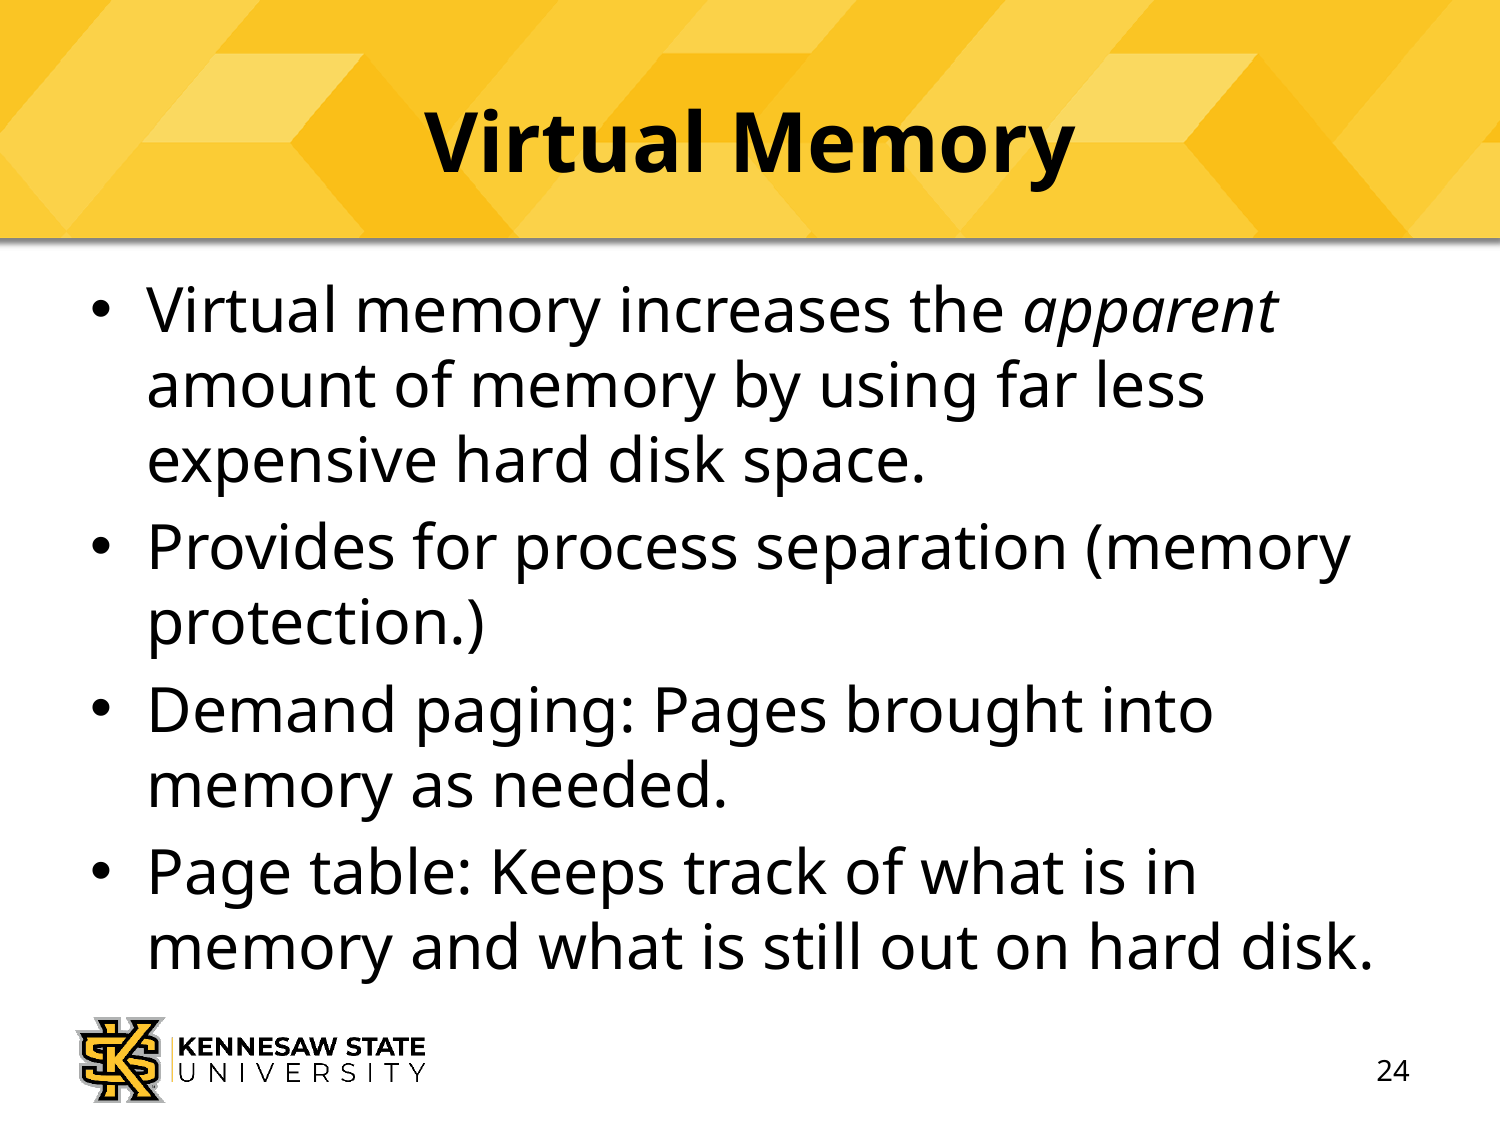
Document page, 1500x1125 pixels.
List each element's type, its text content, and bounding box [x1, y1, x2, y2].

picture [0, 0, 1500, 251]
list Virtual memory increases the apparent amount of memory by using far less expensive hard disk space. Provides for process separation (memory protection.) Demand paging: Pages brought into memory as needed. Page table: Keeps track of what is in memory and what is still out on hard disk. [75, 262, 1425, 1005]
title Virtual Memory [75, 45, 1425, 233]
slide_number 24 [1074, 1042, 1425, 1103]
picture [75, 1017, 425, 1103]
